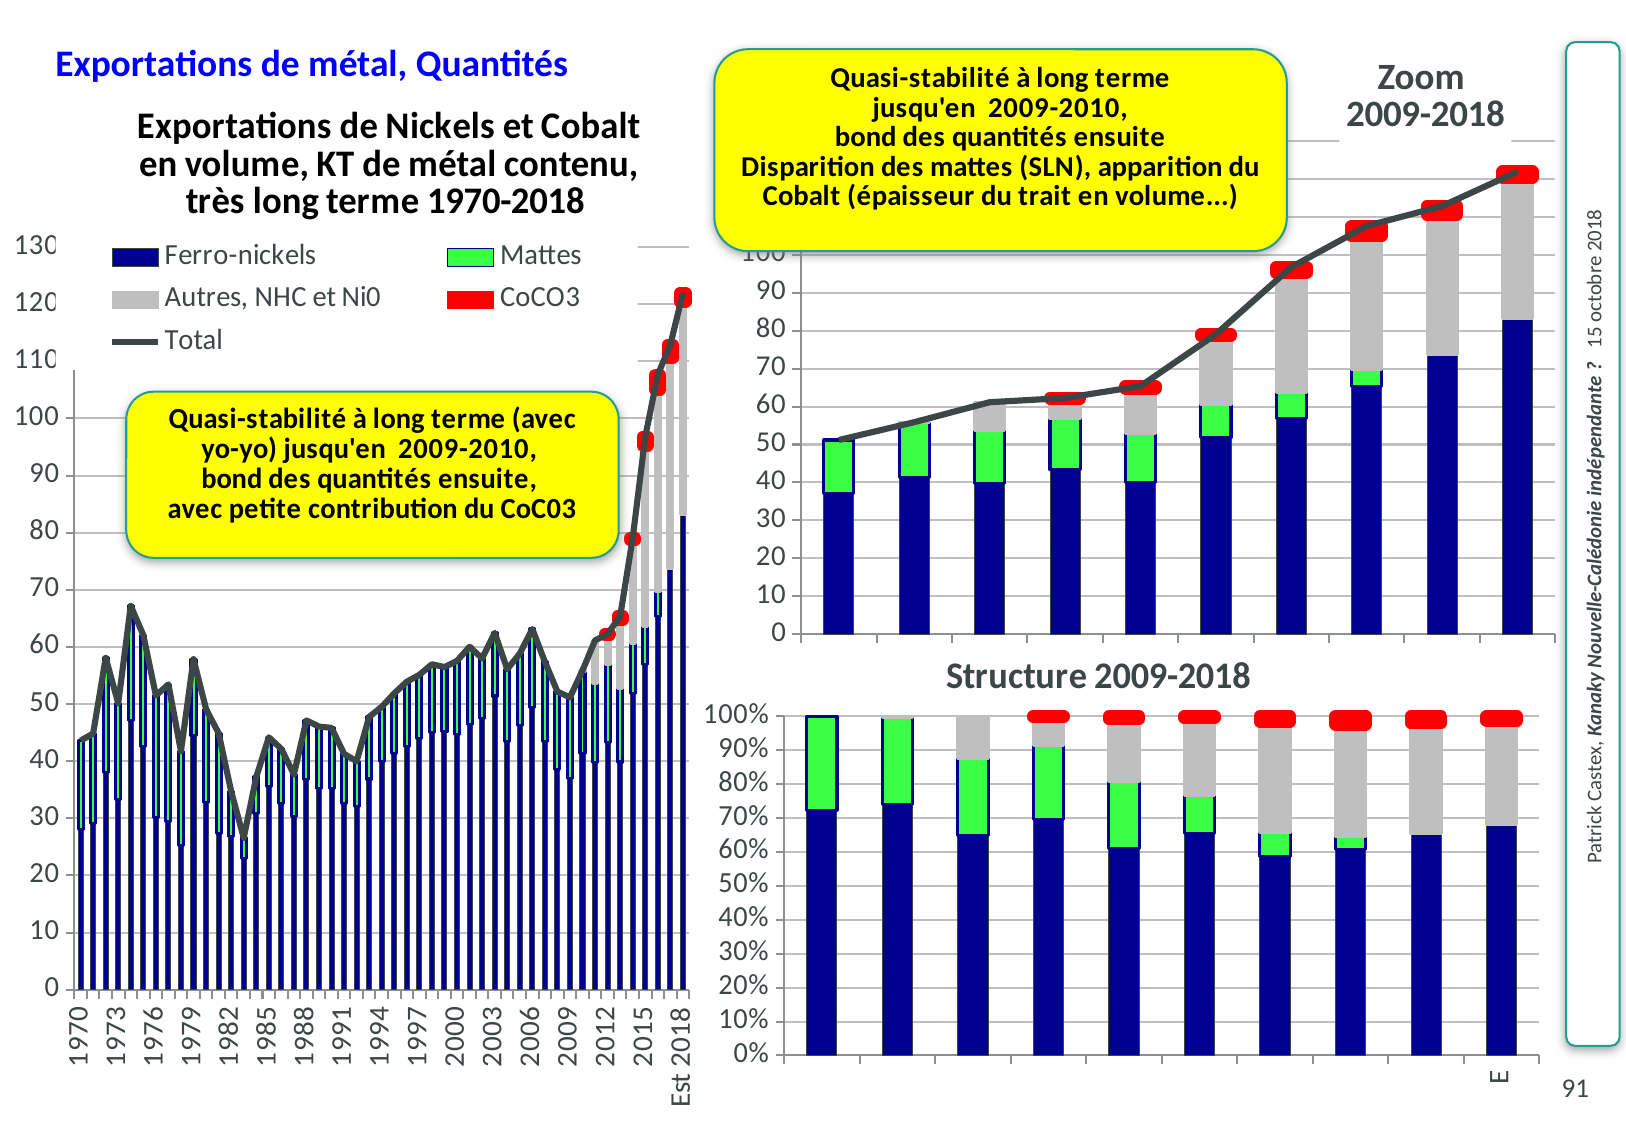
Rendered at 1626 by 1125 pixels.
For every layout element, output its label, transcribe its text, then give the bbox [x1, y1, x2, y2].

chart [13, 98, 699, 1109]
chart [702, 41, 1557, 1109]
title Exportations de métal, Quantités [40, 31, 661, 95]
